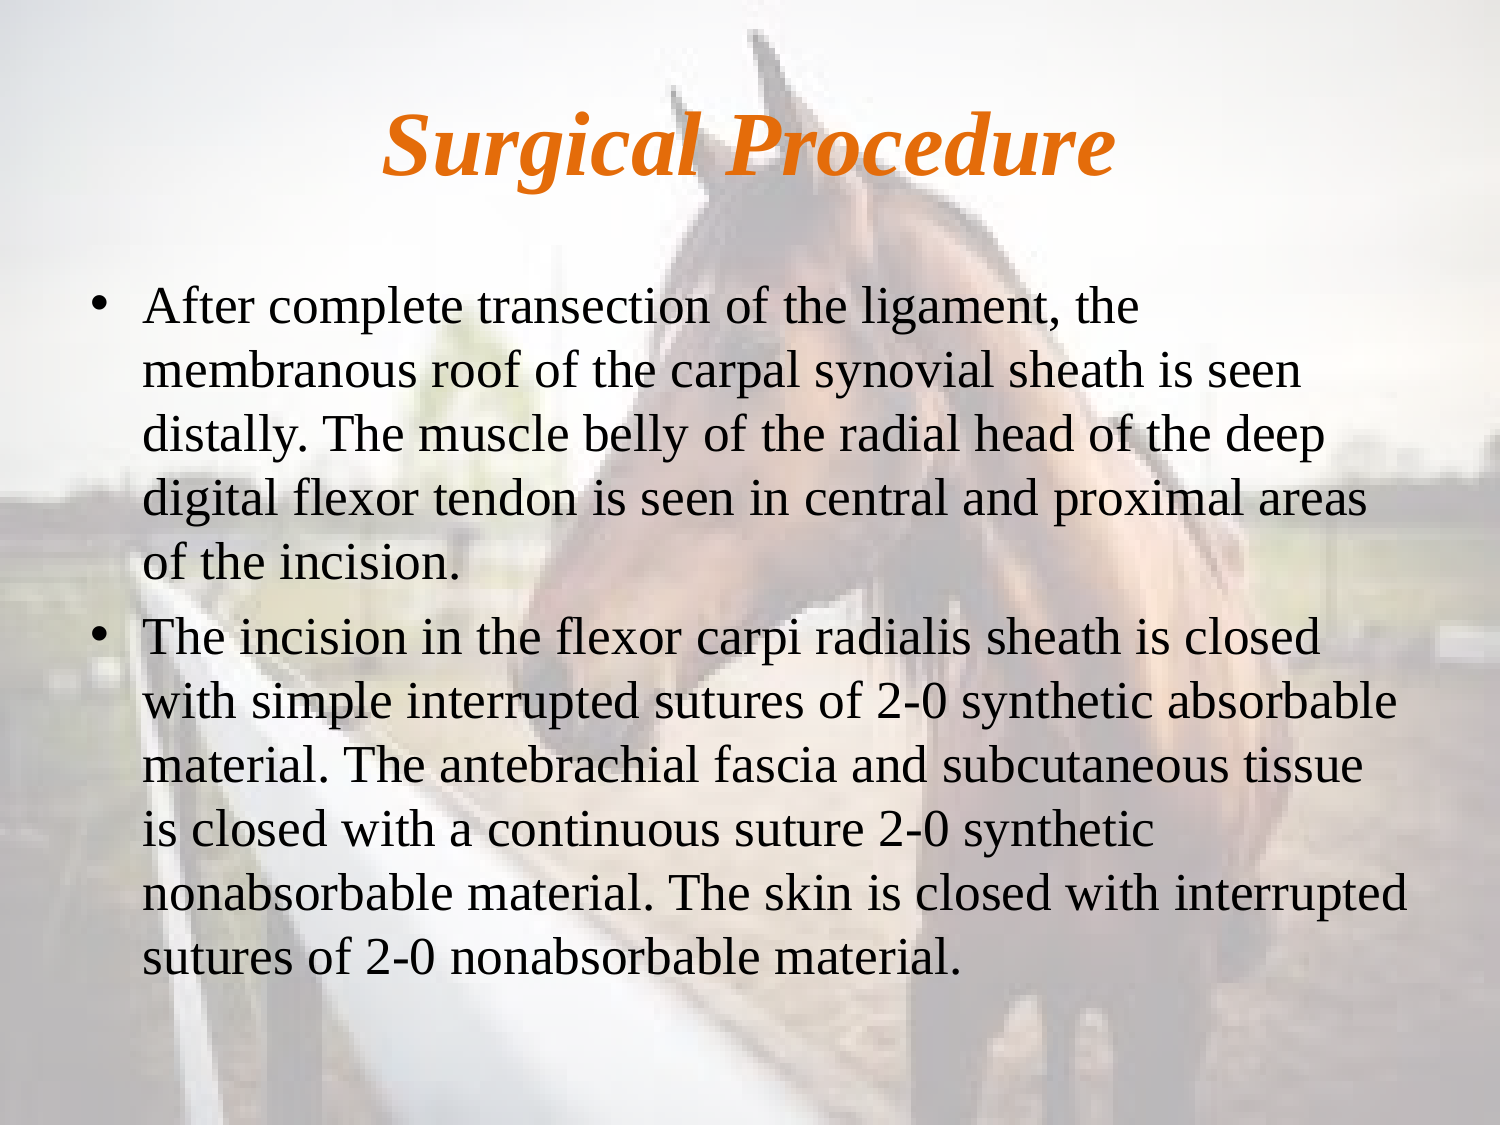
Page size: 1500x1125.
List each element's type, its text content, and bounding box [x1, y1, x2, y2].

list After complete transection of the ligament, the membranous roof of the carpal synovial sheath is seen distally. The muscle belly of the radial head of the deep digital flexor tendon is seen in central and proximal areas of the incision. The incision in the flexor carpi radialis sheath is closed with simple interrupted sutures of 2-0 synthetic absorbable material. The antebrachial fascia and subcutaneous tissue is closed with a continuous suture 2-0 synthetic nonabsorbable material. The skin is closed with interrupted sutures of 2-0 nonabsorbable material. [75, 262, 1425, 1005]
title Surgical Procedure [75, 45, 1425, 233]
